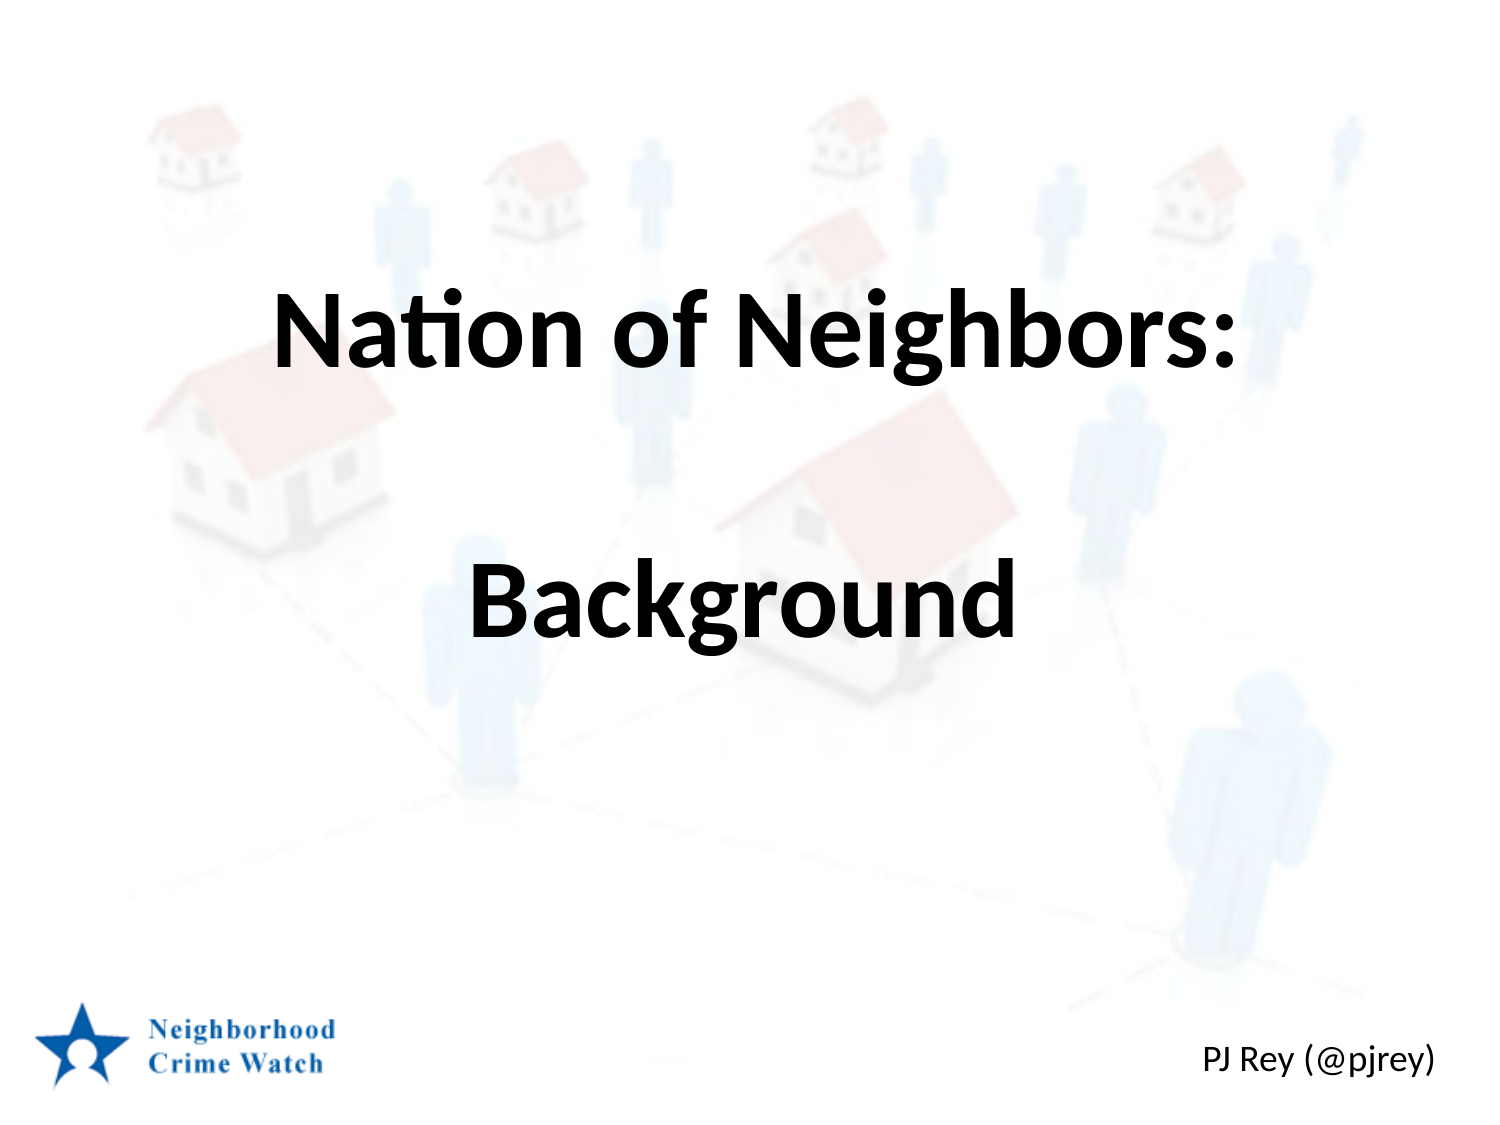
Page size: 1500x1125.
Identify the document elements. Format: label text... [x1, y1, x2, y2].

picture [34, 49, 1401, 1094]
text_box PJ Rey (@pjrey) [1187, 1026, 1463, 1087]
